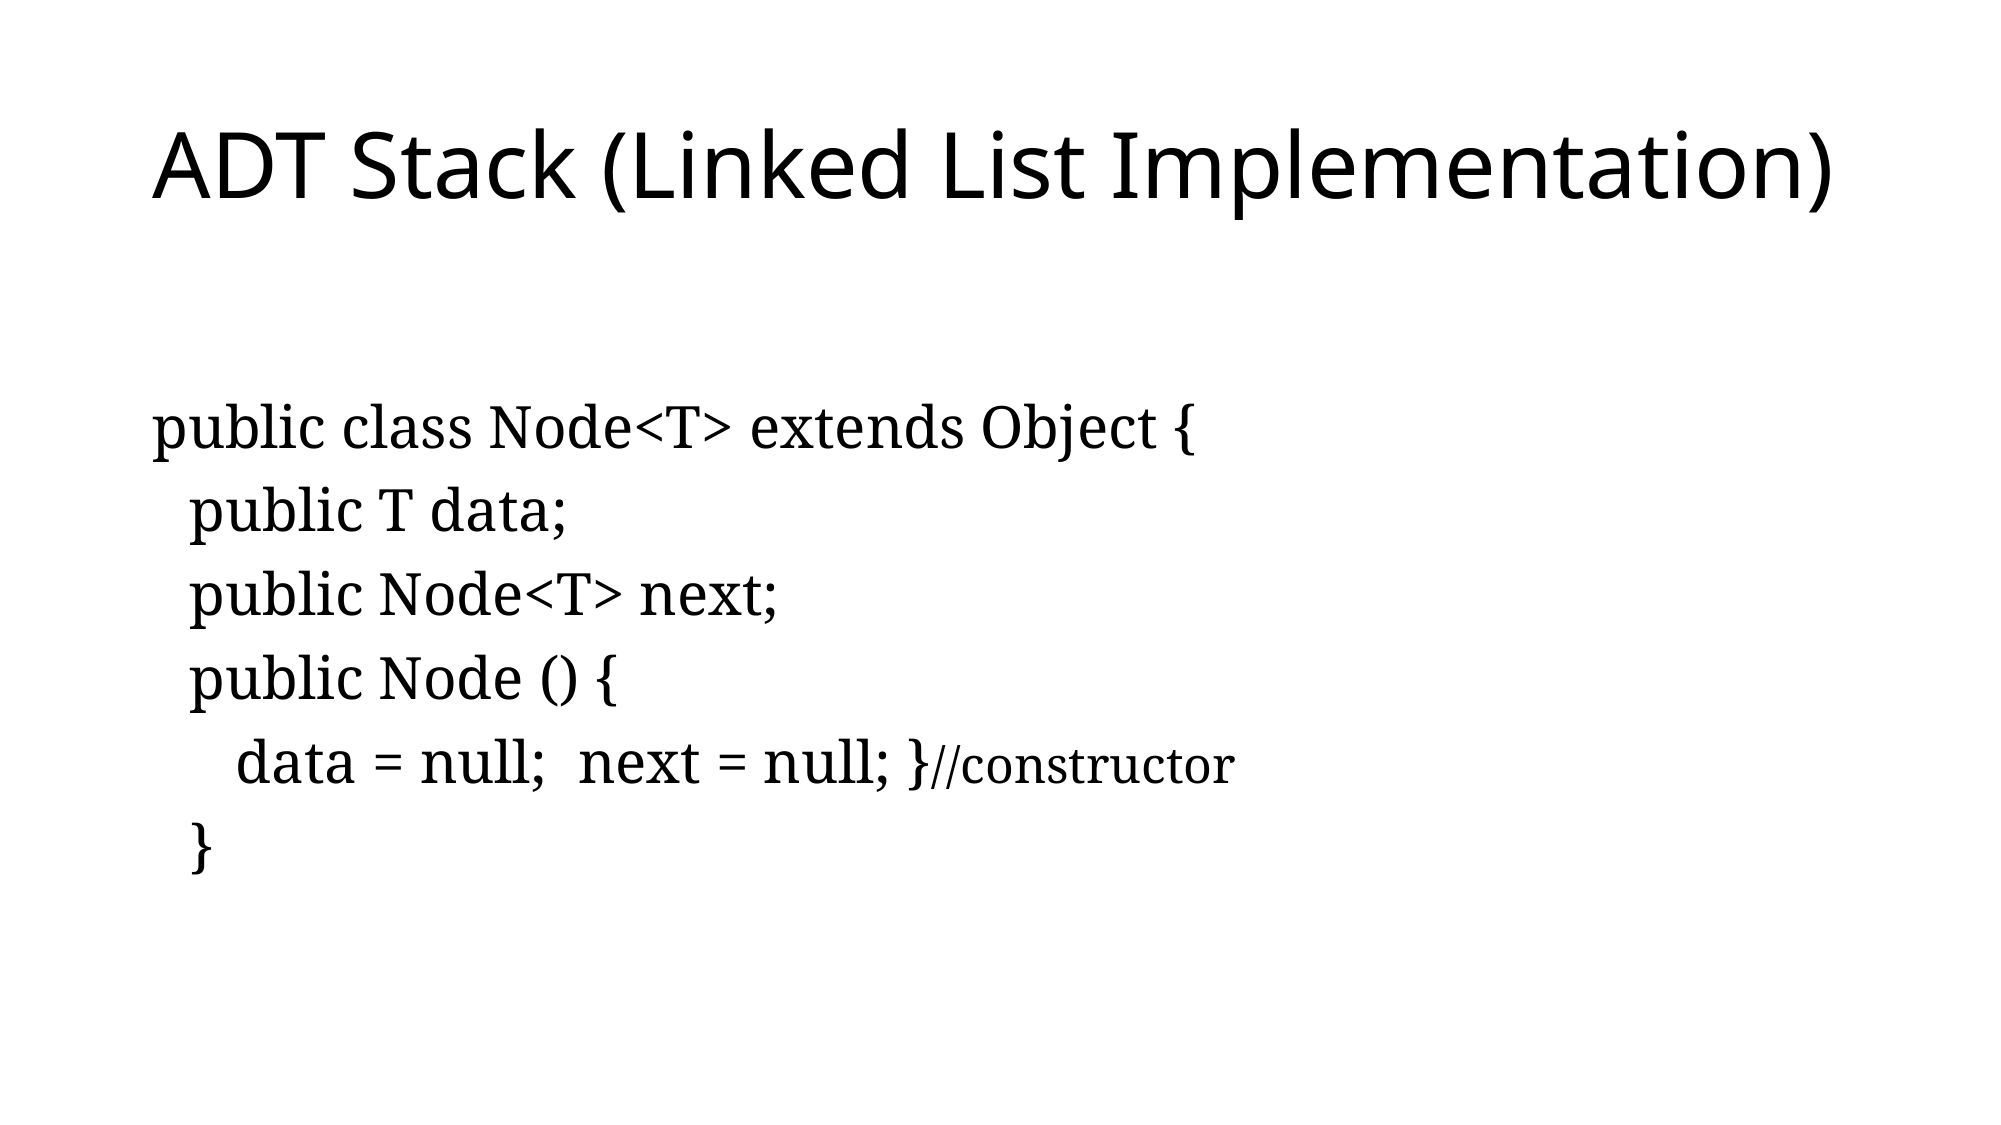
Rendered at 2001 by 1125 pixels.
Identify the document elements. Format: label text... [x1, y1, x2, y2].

title ADT Stack (Linked List Implementation) [137, 59, 1863, 278]
list public class Node<T> extends Object { public T data; public Node<T> next; public Node () { data = null; next = null; }//constructor } [137, 299, 1863, 1014]
